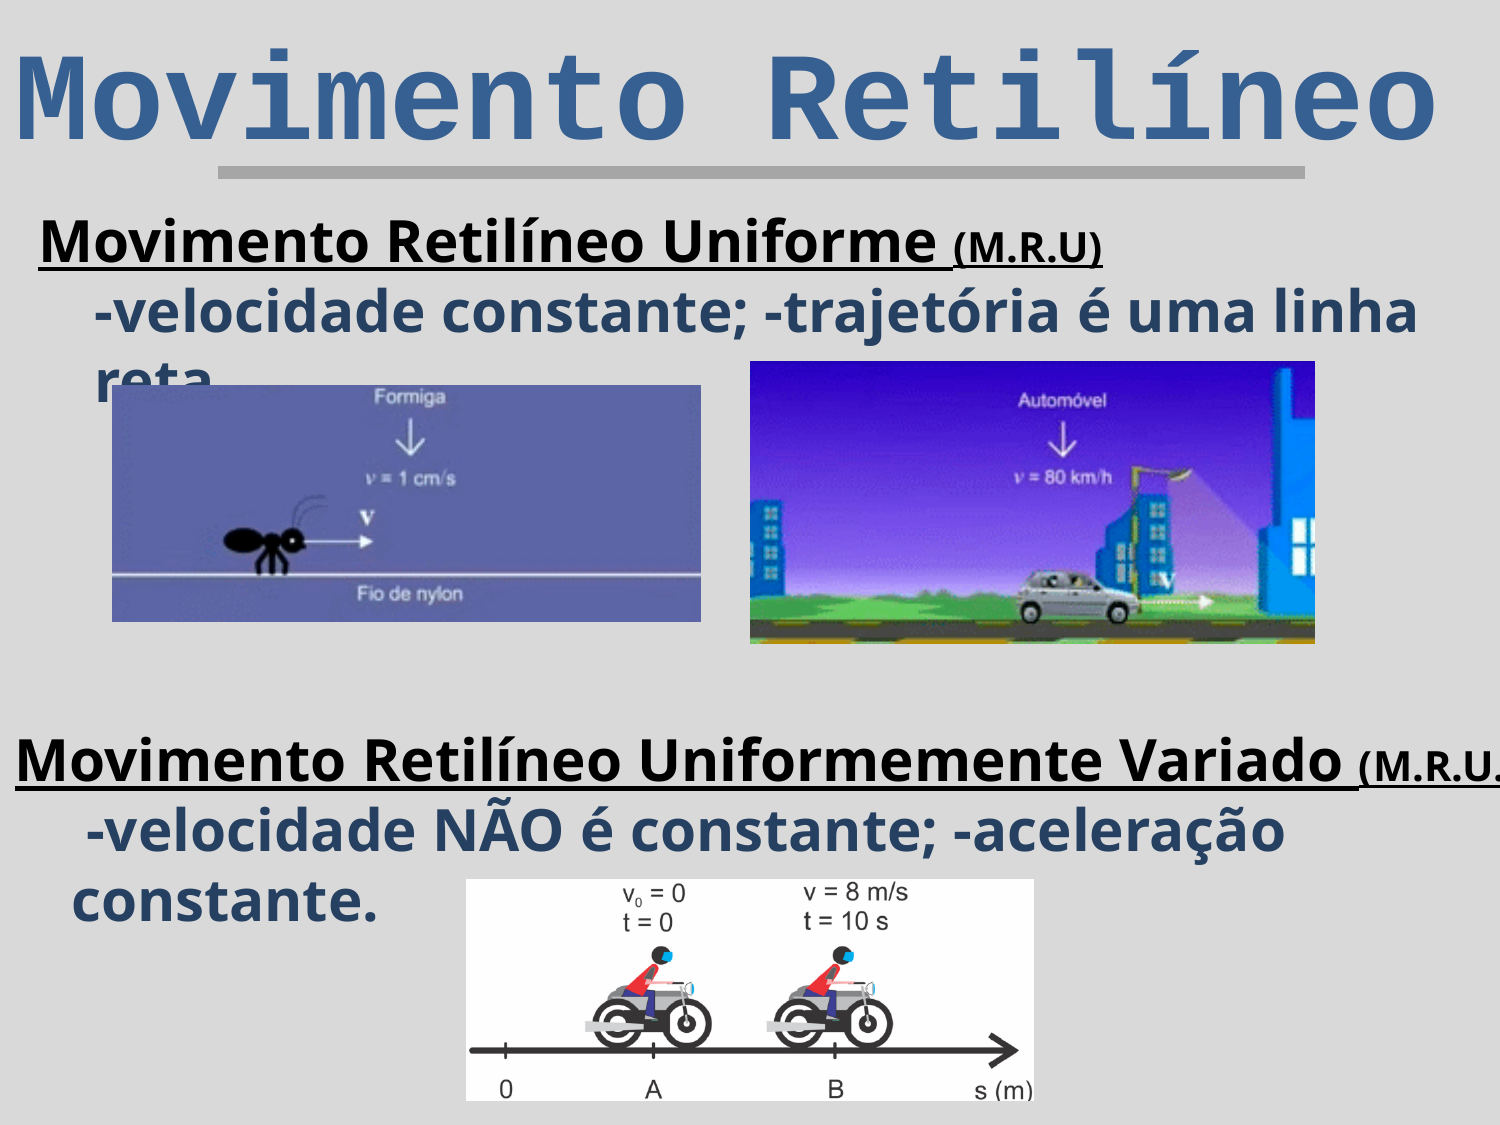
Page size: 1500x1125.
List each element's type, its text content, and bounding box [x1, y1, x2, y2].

text_box Movimento Retilíneo Uniformemente Variado (M.R.U.V) -velocidade NÃO é constante; -aceleração constante. [0, 716, 1500, 1125]
picture [111, 385, 701, 622]
text_box Movimento Retilíneo [0, 7, 1459, 220]
picture [466, 878, 1034, 1101]
text_box Movimento Retilíneo Uniforme (M.R.U) -velocidade constante; -trajetória é uma linha reta [23, 196, 1500, 657]
picture [749, 361, 1315, 645]
